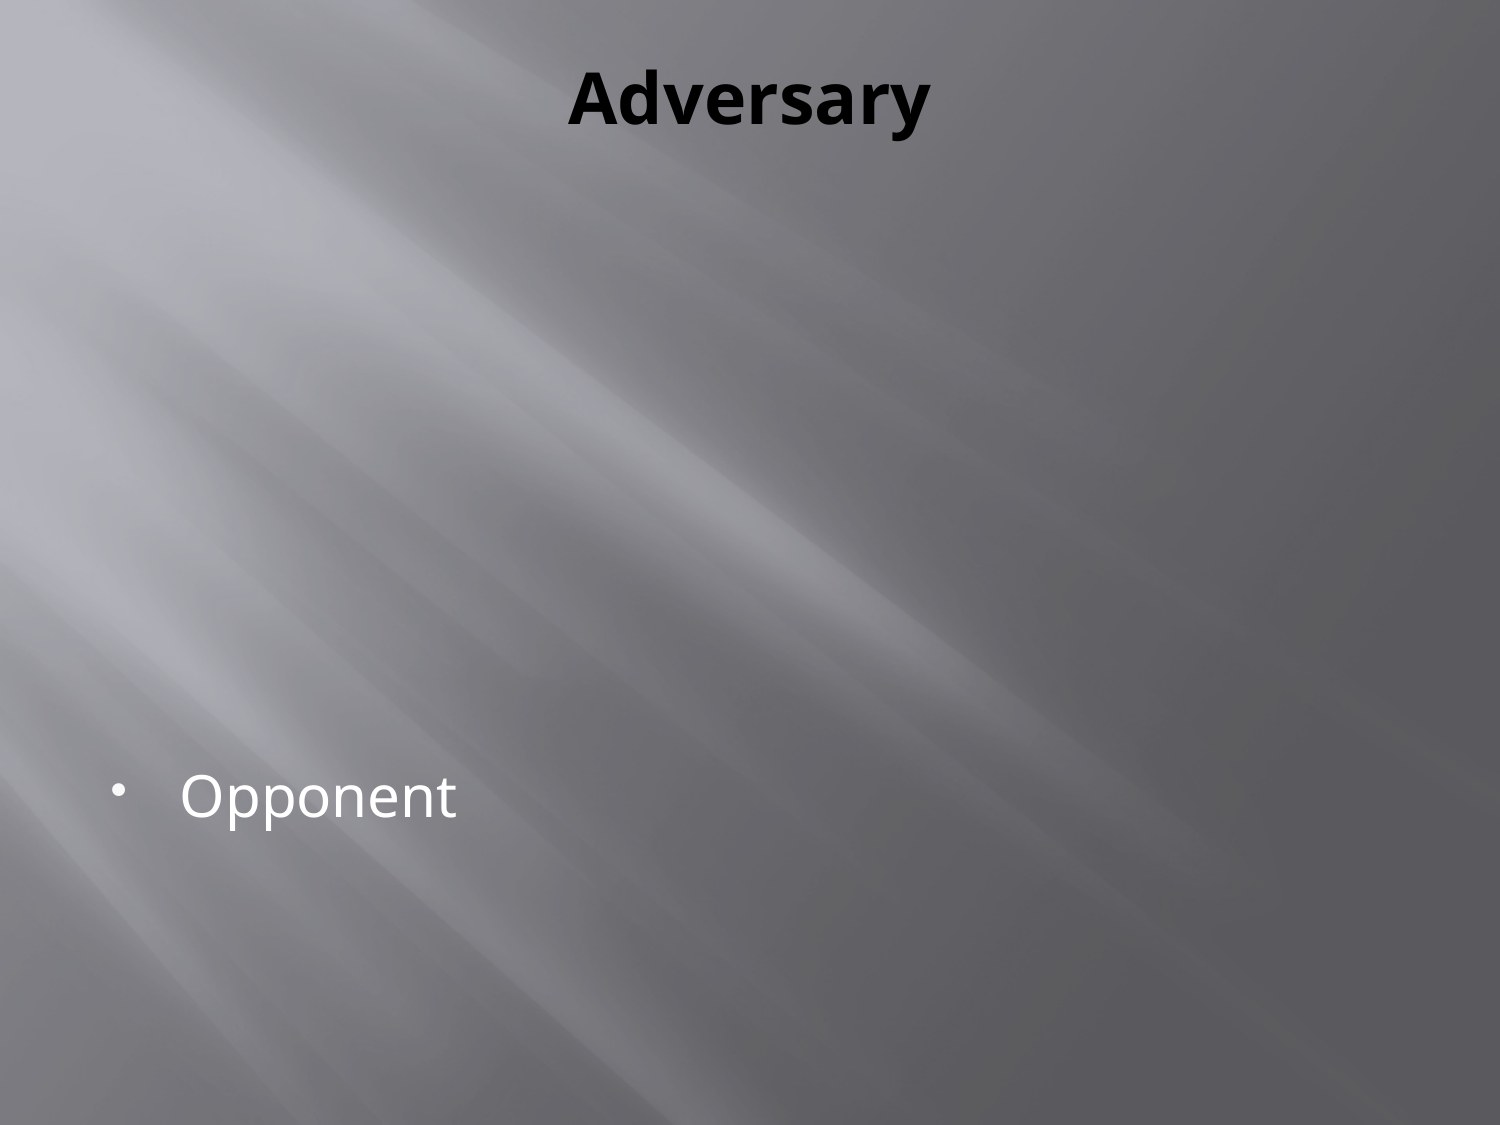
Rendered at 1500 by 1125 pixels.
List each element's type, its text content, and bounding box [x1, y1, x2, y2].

list Opponent [75, 262, 1425, 1035]
title Adversary [75, 45, 1425, 233]
